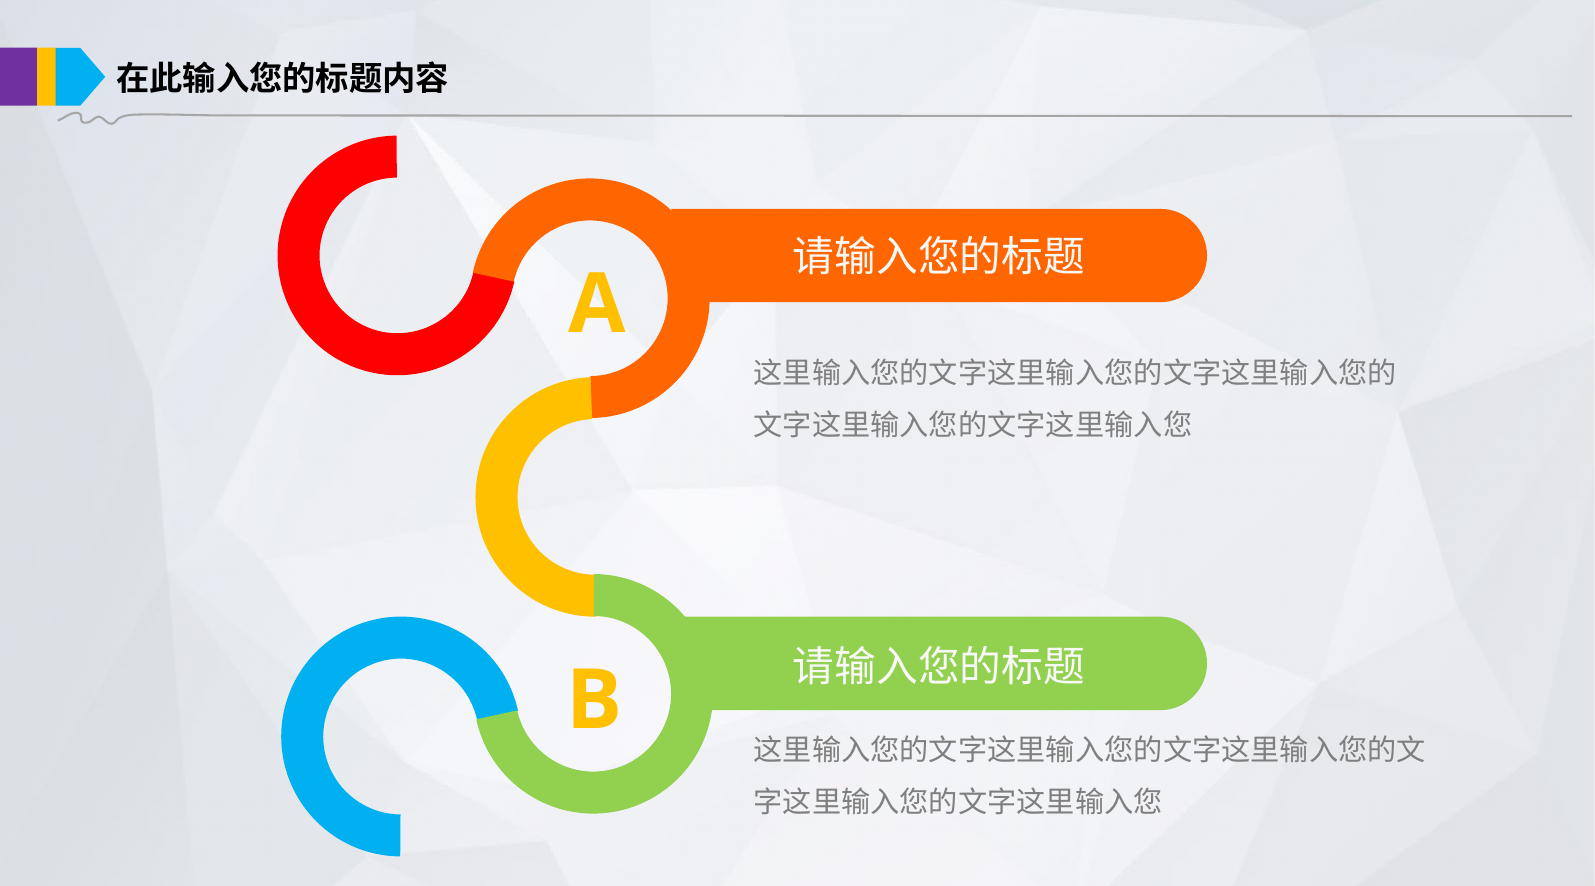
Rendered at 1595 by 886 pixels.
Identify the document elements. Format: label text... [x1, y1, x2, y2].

text_box [472, 178, 710, 418]
text_box A [553, 241, 642, 357]
picture [0, 0, 1595, 886]
text_box B [551, 637, 638, 753]
text_box 请输入您的标题 [778, 632, 1101, 698]
text_box 请输入您的标题 [778, 222, 1101, 288]
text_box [0, 47, 106, 106]
text_box 这里输入您的文字这里输入您的文字这里输入您的文字这里输入您的文字这里输入您 [738, 329, 1436, 449]
text_box 在此输入您的标题内容 [109, 51, 646, 103]
text_box [475, 377, 595, 617]
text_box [57, 112, 1573, 125]
text_box [281, 616, 519, 857]
text_box 这里输入您的文字这里输入您的文字这里输入您的文字这里输入您的文字这里输入您 [738, 706, 1447, 827]
text_box [277, 135, 515, 376]
text_box [671, 208, 1208, 303]
text_box [686, 616, 1208, 711]
text_box [476, 574, 714, 814]
